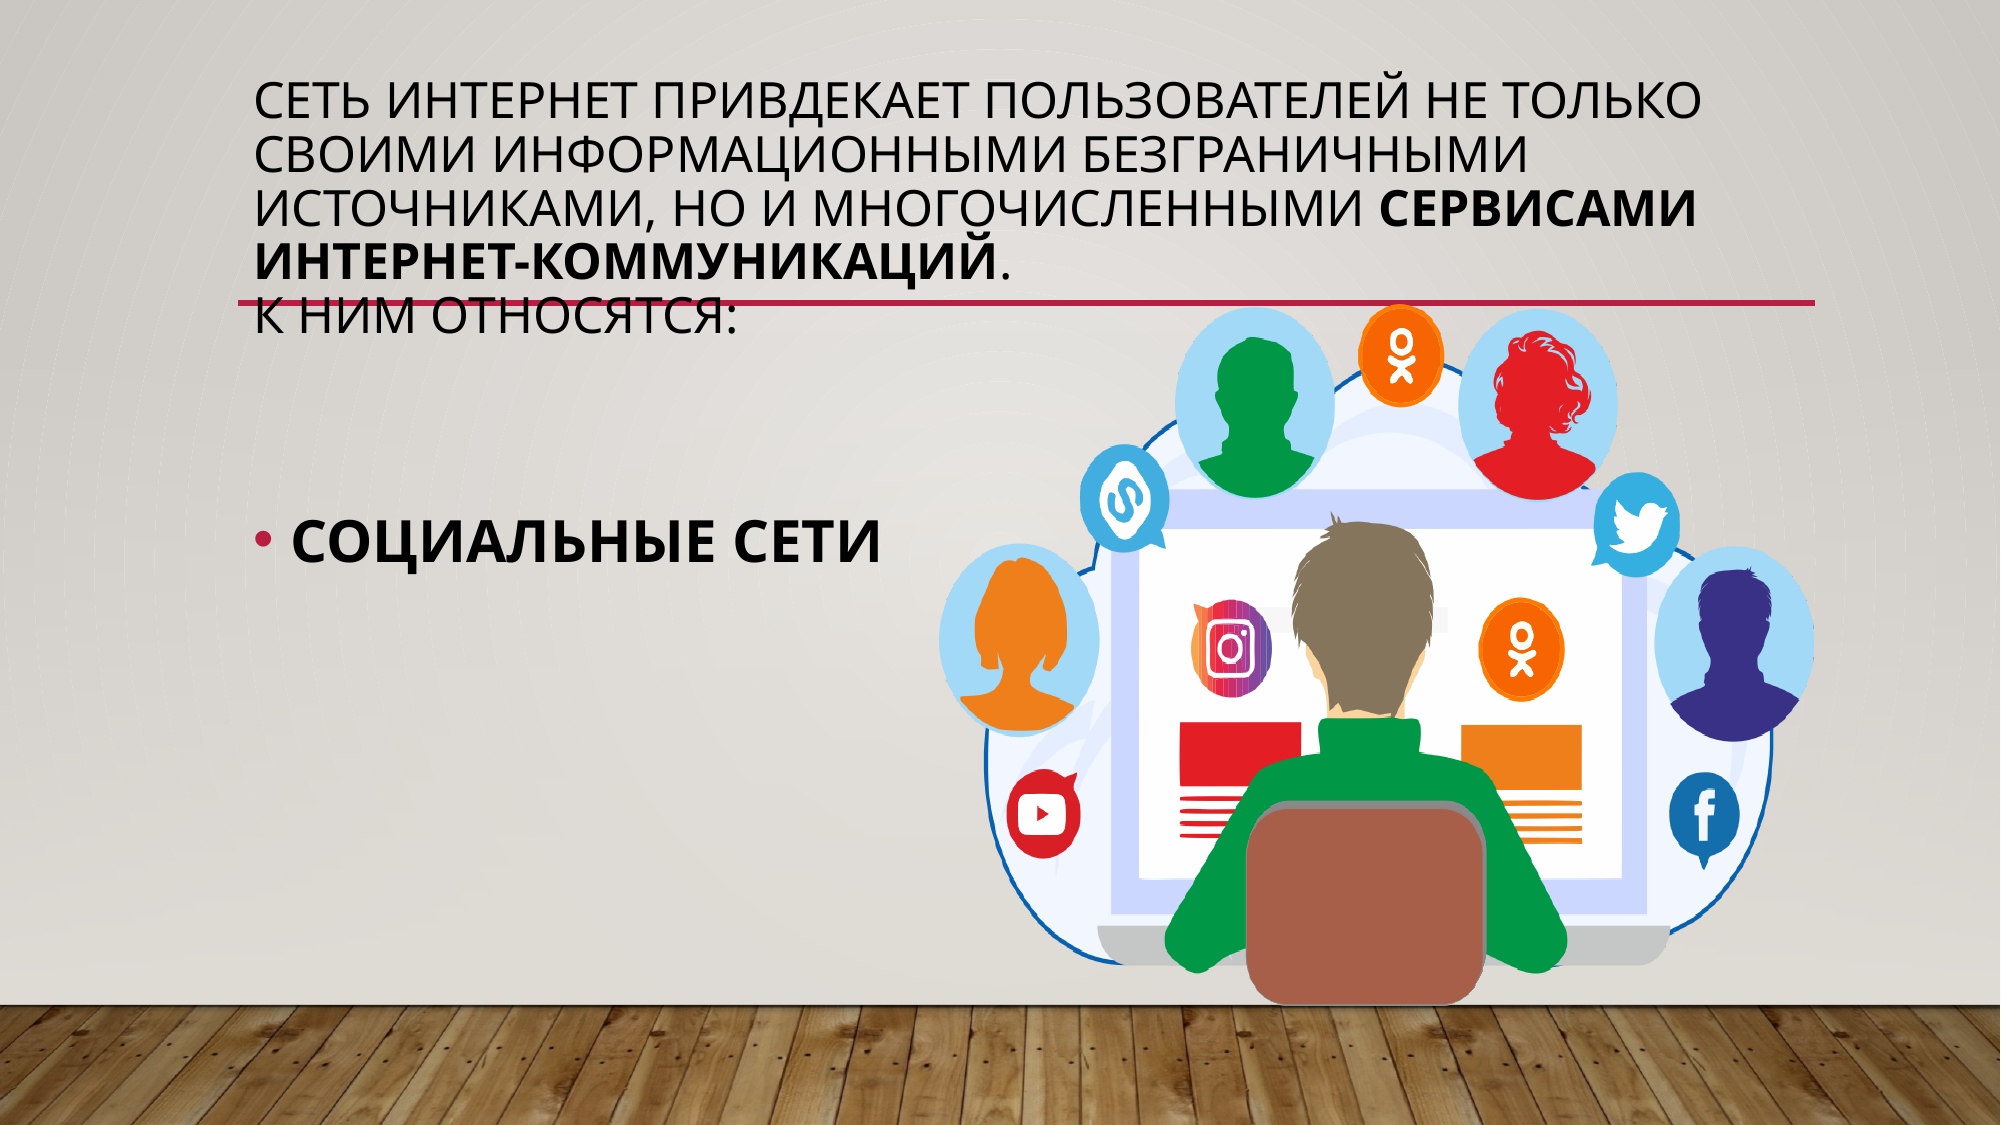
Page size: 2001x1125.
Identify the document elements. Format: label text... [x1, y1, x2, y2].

list СОЦИАЛЬНЫЕ СЕТИ [238, 330, 939, 897]
picture [0, 303, 2000, 1125]
title СЕТЬ ИНТЕРНЕТ ПРИВДЕКАЕТ ПОЛЬЗОВАТЕЛЕЙ НЕ ТОЛЬКО СВОИМИ ИНФОРМАЦИОННЫМИ БЕЗГРАНИЧНЫМИ ИСТОЧНИКАМИ, НО И МНОГОЧИСЛЕННЫМИ СЕРВИСАМИ ИНТЕРНЕТ-КОММУНИКАЦИЙ. К НИМ ОТНОСЯТСЯ: [238, 67, 1814, 305]
